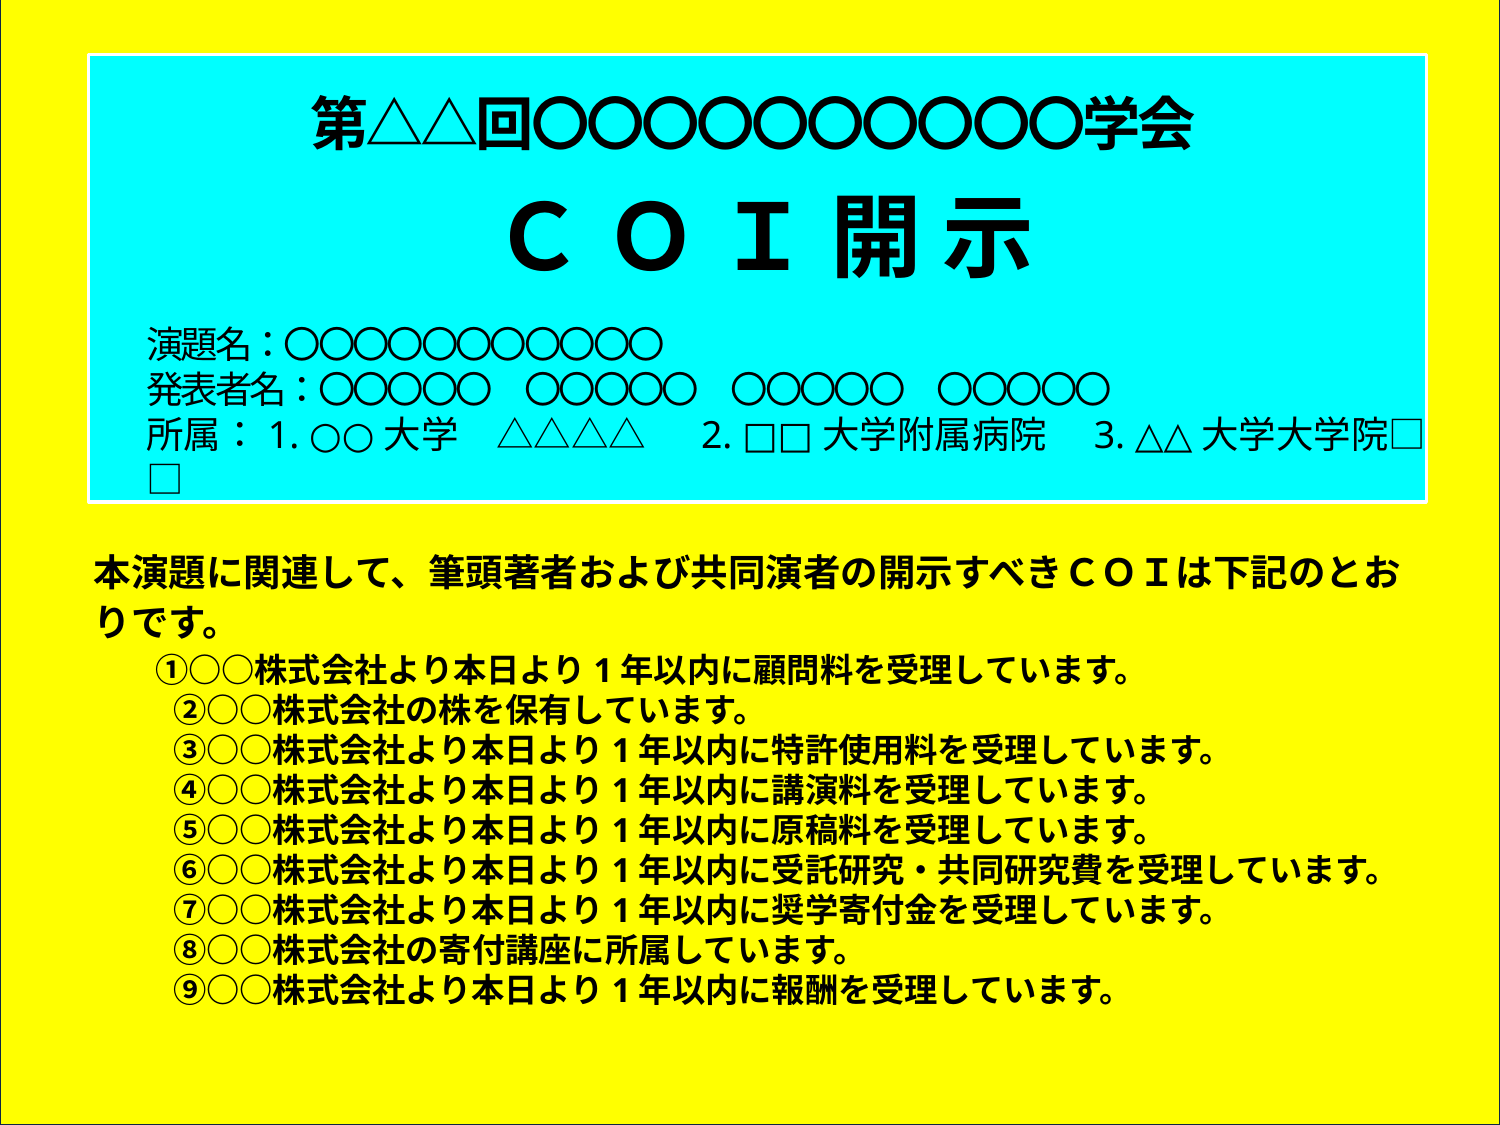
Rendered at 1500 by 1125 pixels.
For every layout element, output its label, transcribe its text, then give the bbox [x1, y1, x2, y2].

text_box [0, 0, 1500, 1125]
text_box 演題名：〇〇〇〇〇〇〇〇〇〇〇 発表者名：〇〇〇〇〇 〇〇〇〇〇 〇〇〇〇〇 〇〇〇〇〇 所属：1. ○○大学 △△△△ 2. □□大学附属病院 3. △△大学大学院□□ [131, 313, 1453, 509]
text_box Ｃ Ｏ Ｉ 開 示 [478, 171, 1086, 296]
text_box [88, 54, 1427, 503]
text_box 第△△回〇〇〇〇〇〇〇〇〇〇学会 [295, 79, 1257, 165]
text_box ①○○株式会社より本日より1年以内に顧問料を受理しています。 ②○○株式会社の株を保有しています。 ③○○株式会社より本日より1年以内に特許使用料を受理しています。 ④○○株式会社より本日より1年以内に講演料を受理しています。 ⑤○○株式会社より本日より1年以内に原稿料を受理しています。 ⑥○○株式会社より本日より1年以内に受託研究・共同研究費を受理しています。 ⑦○○株式会社より本日より1年以内に奨学寄付金を受理しています。 ⑧○○株式会社の寄付講座に所属しています。 ⑨○○株式会社より本日より1年以内に報酬を受理しています。 [91, 641, 1422, 1016]
subtitle 本演題に関連して、筆頭著者および共同演者の開示すべきＣＯＩは下記のとおりです。 [34, 515, 1481, 607]
